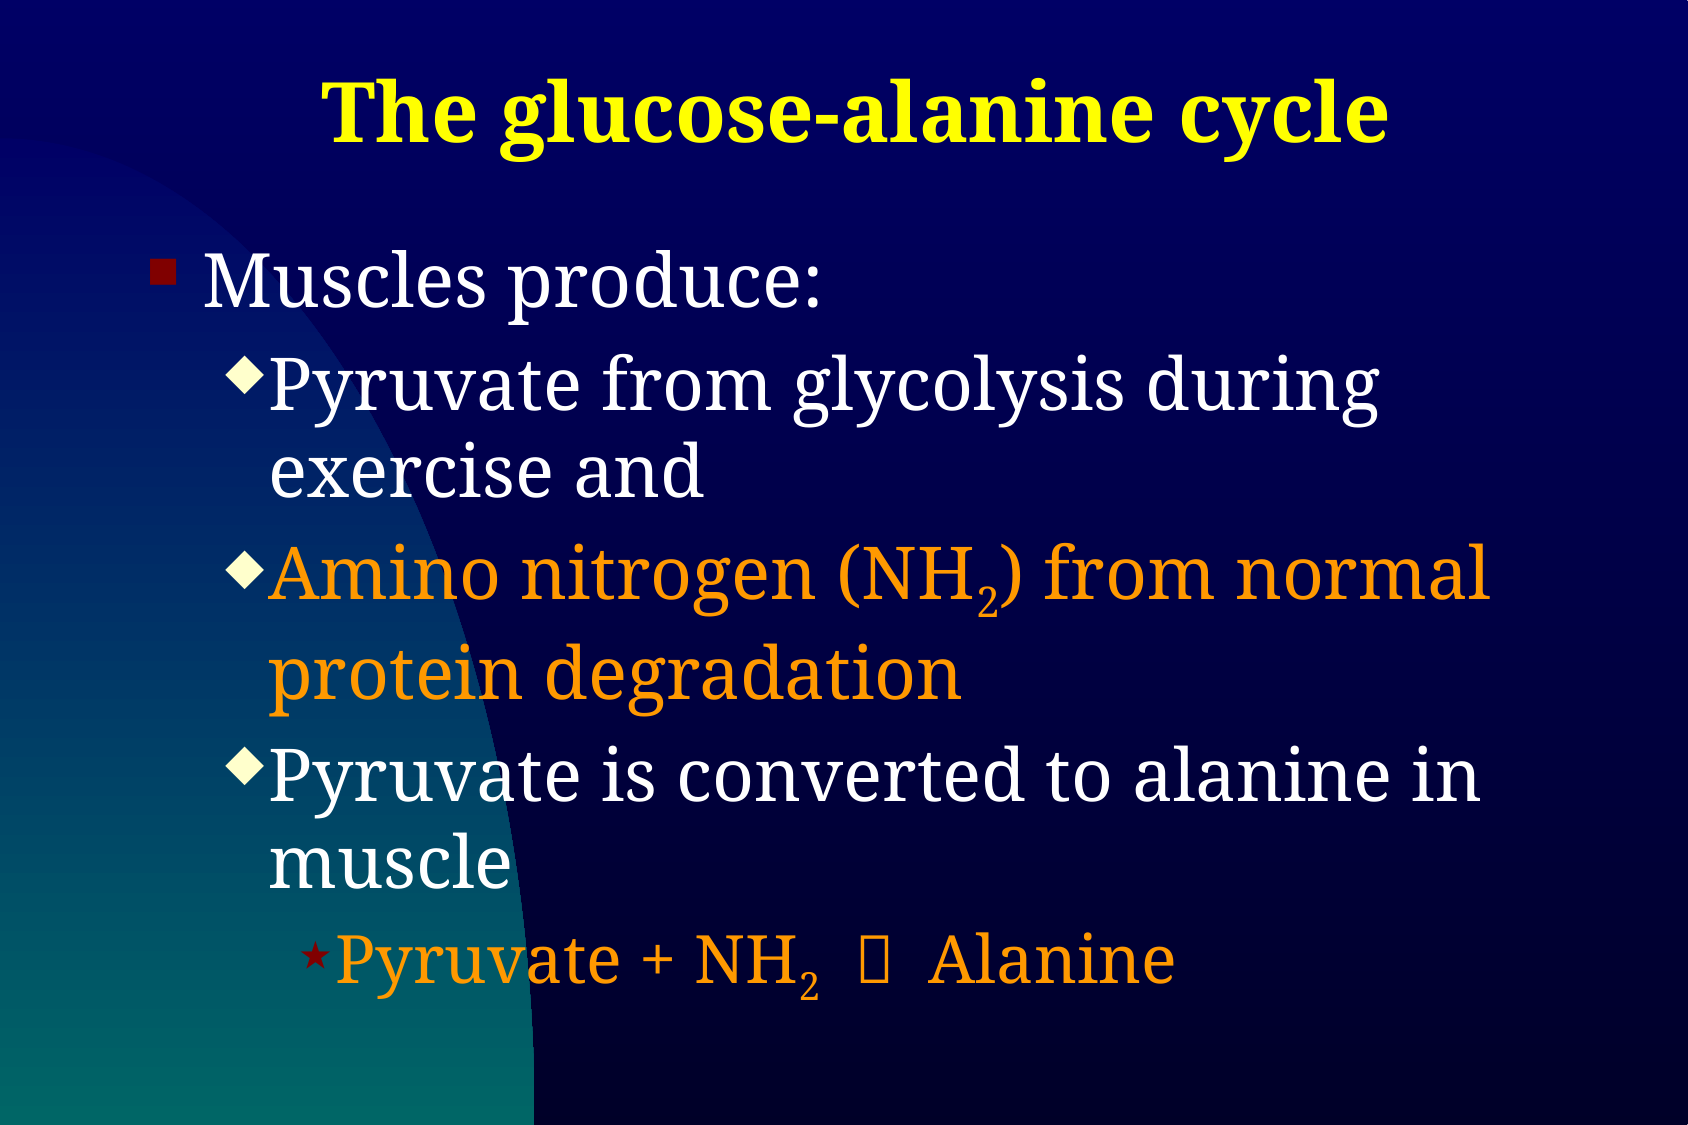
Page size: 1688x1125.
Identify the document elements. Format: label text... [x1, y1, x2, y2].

list Muscles produce: Pyruvate from glycolysis during exercise and Amino nitrogen (NH2) from normal protein degradation Pyruvate is converted to alanine in muscle Pyruvate + NH2  Alanine [131, 224, 1569, 1013]
title The glucose-alanine cycle [181, 75, 1532, 168]
